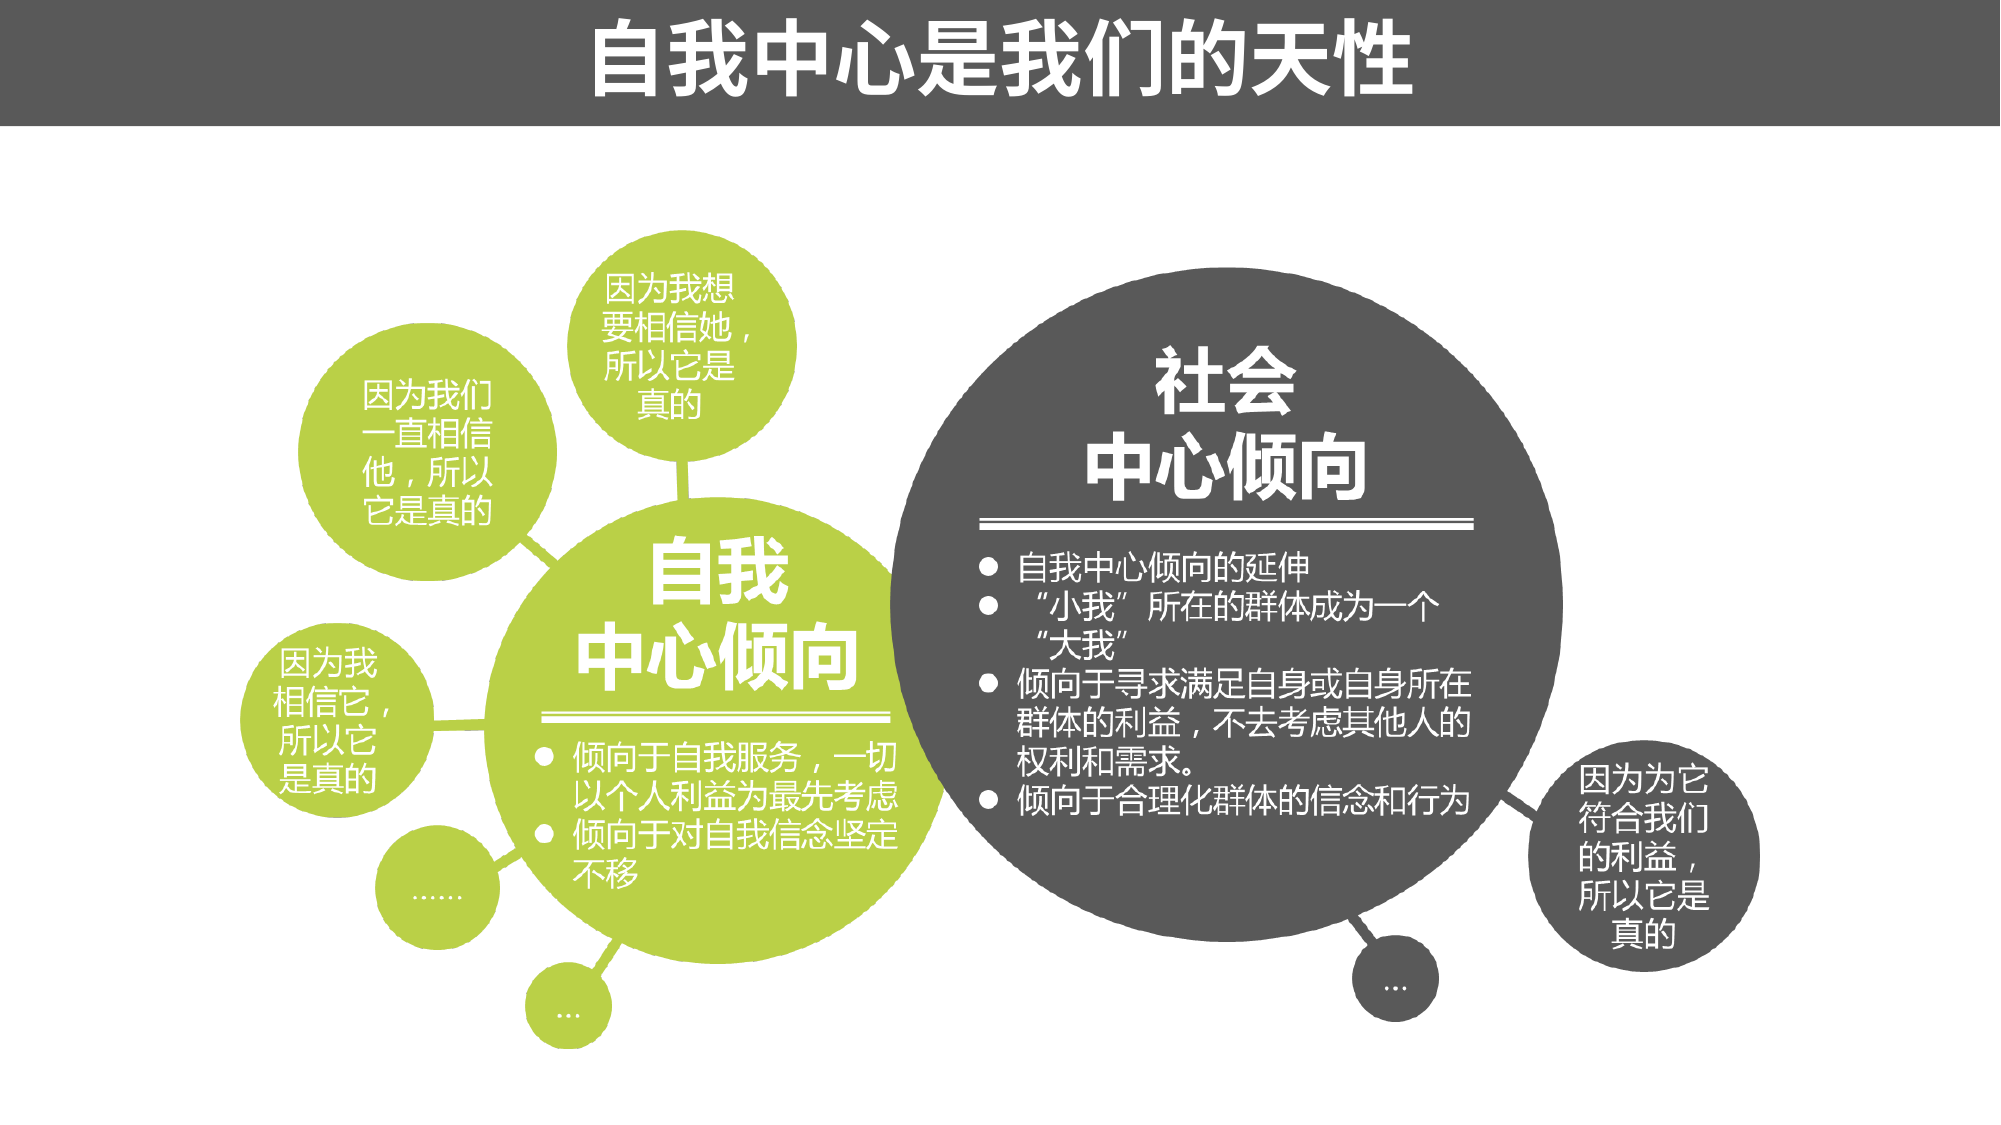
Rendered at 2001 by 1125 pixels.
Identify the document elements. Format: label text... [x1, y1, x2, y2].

picture [240, 230, 1760, 1049]
text_box 自我中心是我们的天性 [423, 8, 1577, 115]
text_box [0, 0, 2000, 127]
